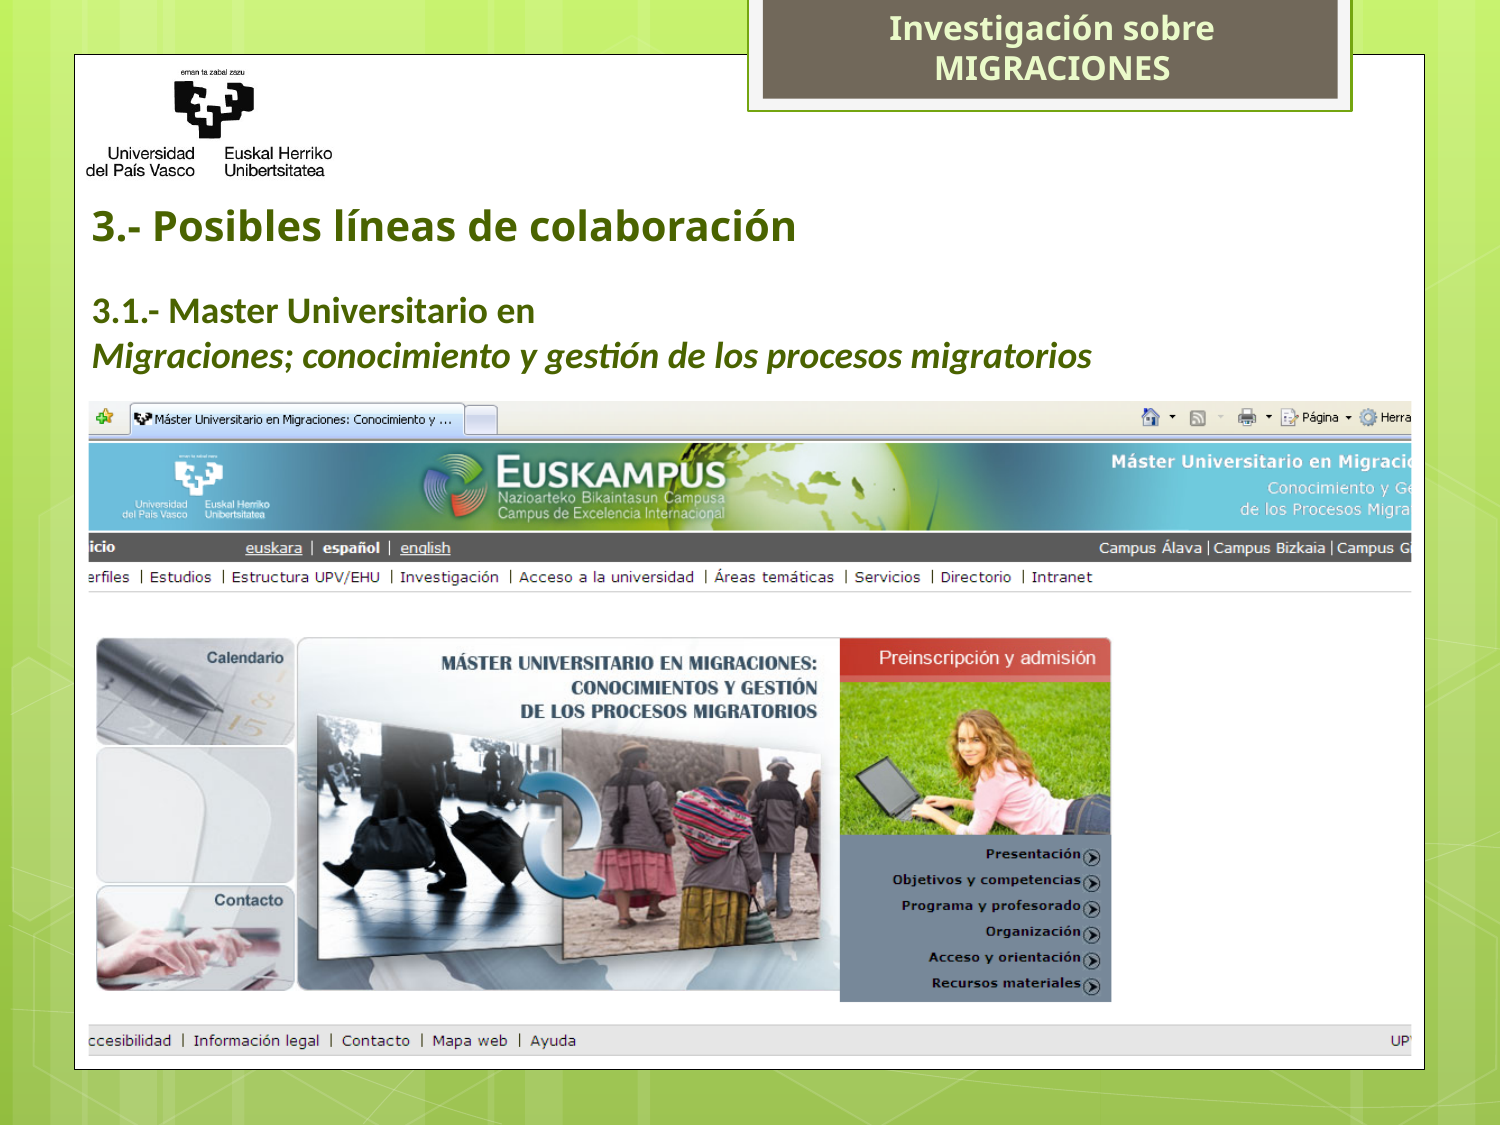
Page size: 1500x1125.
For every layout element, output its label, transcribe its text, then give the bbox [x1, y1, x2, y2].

text_box 3.1.- Master Universitario en Migraciones; conocimiento y gestión de los procesos migratorios [76, 278, 1152, 384]
picture [76, 59, 345, 185]
text_box Investigación sobre MIGRACIONES [786, 0, 1319, 95]
text_box 3.- Posibles líneas de colaboración [76, 192, 1152, 258]
picture [88, 400, 1412, 1059]
